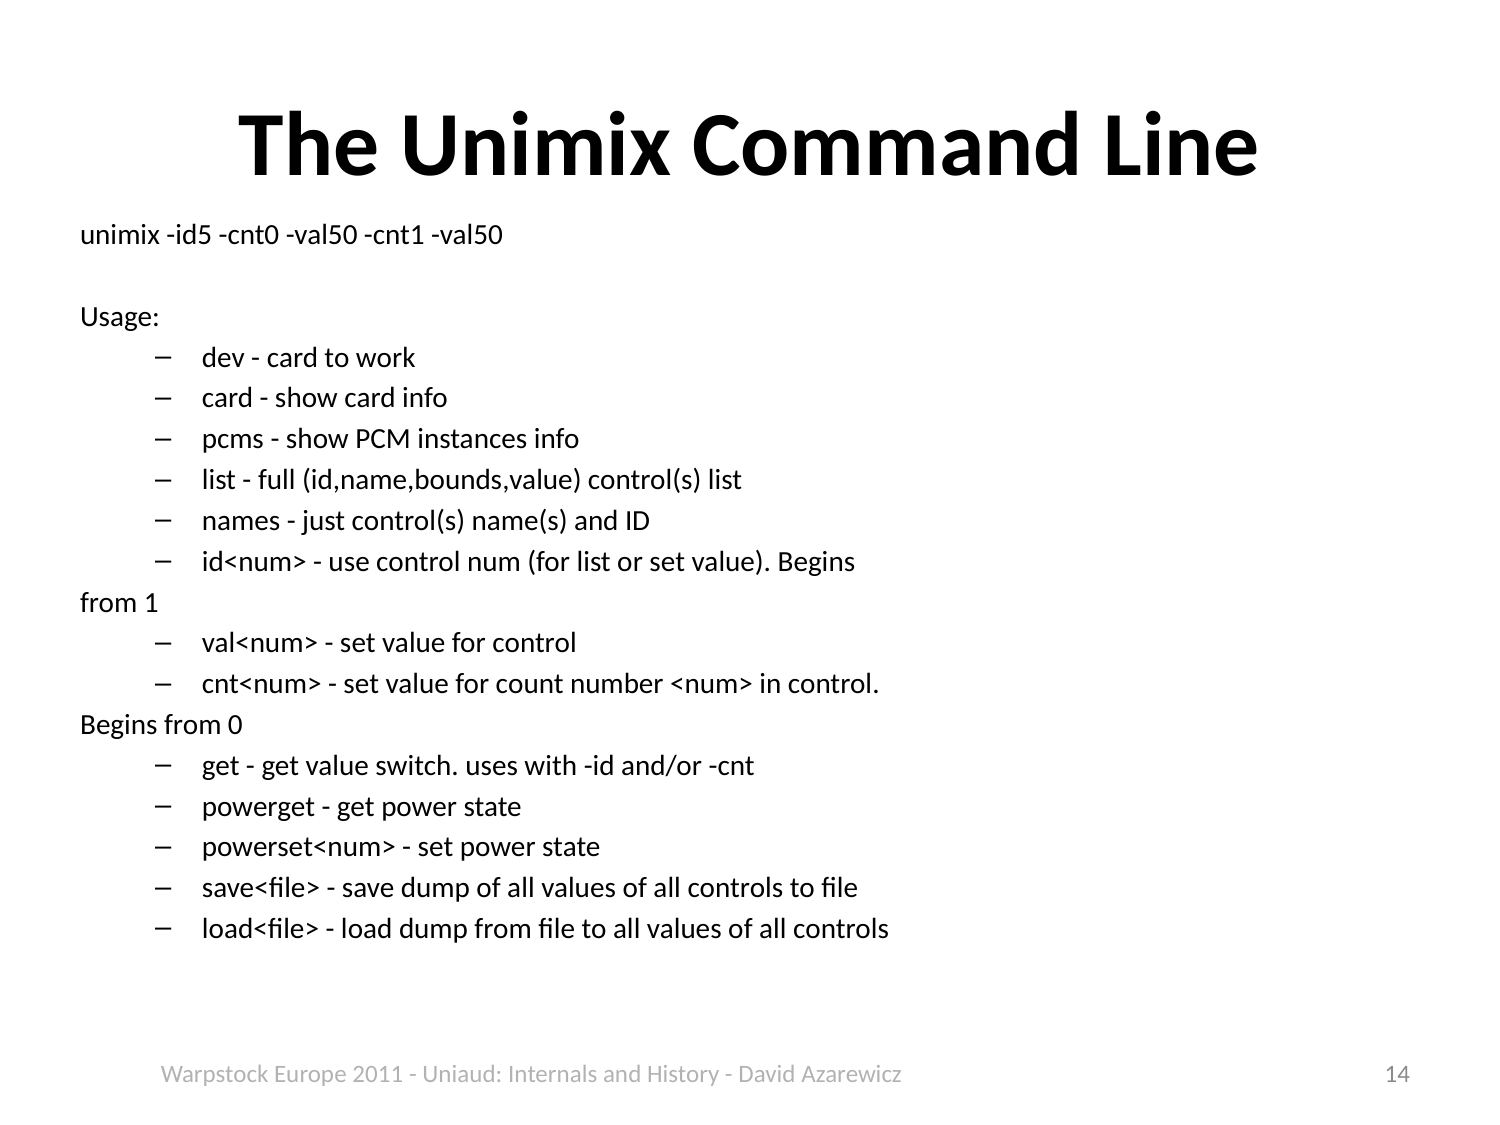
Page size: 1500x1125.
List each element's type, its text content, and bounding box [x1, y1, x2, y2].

list unimix -id5 -cnt0 -val50 -cnt1 -val50 Usage: dev - card to work card - show card info pcms - show PCM instances info list - full (id,name,bounds,value) control(s) list names - just control(s) name(s) and ID id<num> - use control num (for list or set value). Begins from 1 val<num> - set value for control cnt<num> - set value for count number <num> in control. Begins from 0 get - get value switch. uses with -id and/or -cnt powerget - get power state powerset<num> - set power state save<file> - save dump of all values of all controls to file load<file> - load dump from file to all values of all controls [64, 208, 1415, 951]
title The Unimix Command Line [75, 45, 1425, 233]
slide_number 14 [1074, 1042, 1425, 1103]
footer Warpstock Europe 2011 - Uniaud: Internals and History - David Azarewicz [76, 1042, 988, 1103]
